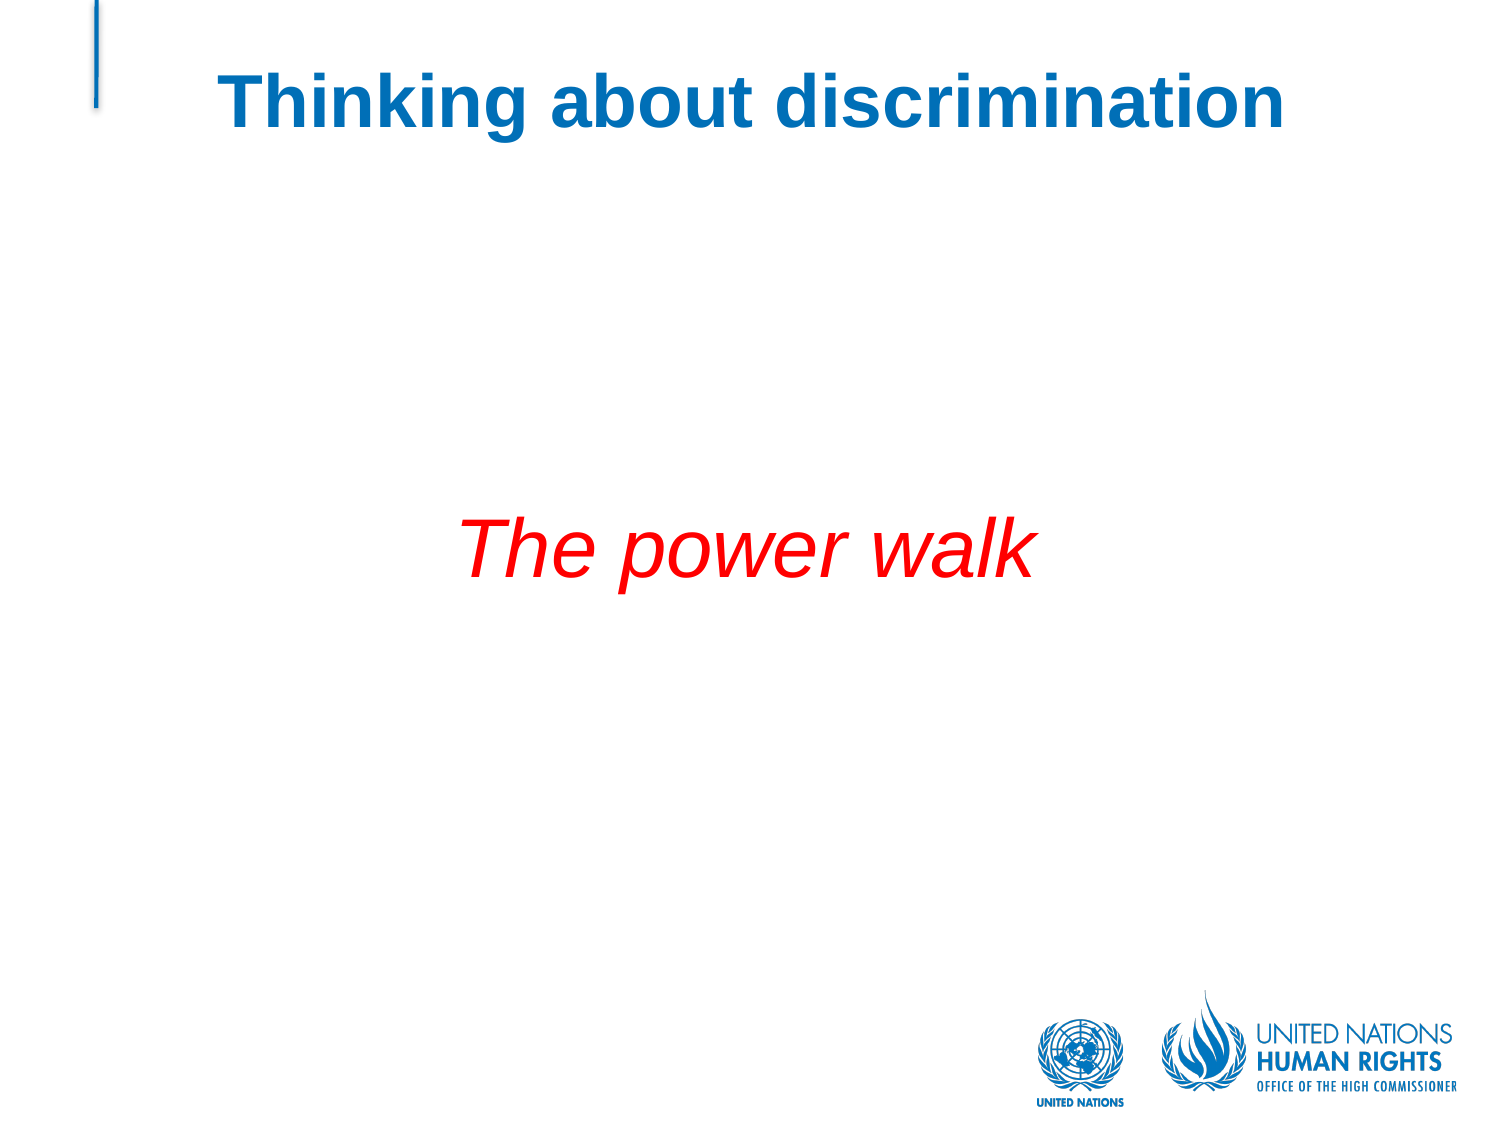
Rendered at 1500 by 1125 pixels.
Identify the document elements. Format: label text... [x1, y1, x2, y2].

picture [1037, 990, 1457, 1107]
text_box The power walk [166, 342, 1325, 893]
title Thinking about discrimination [68, 45, 1437, 224]
